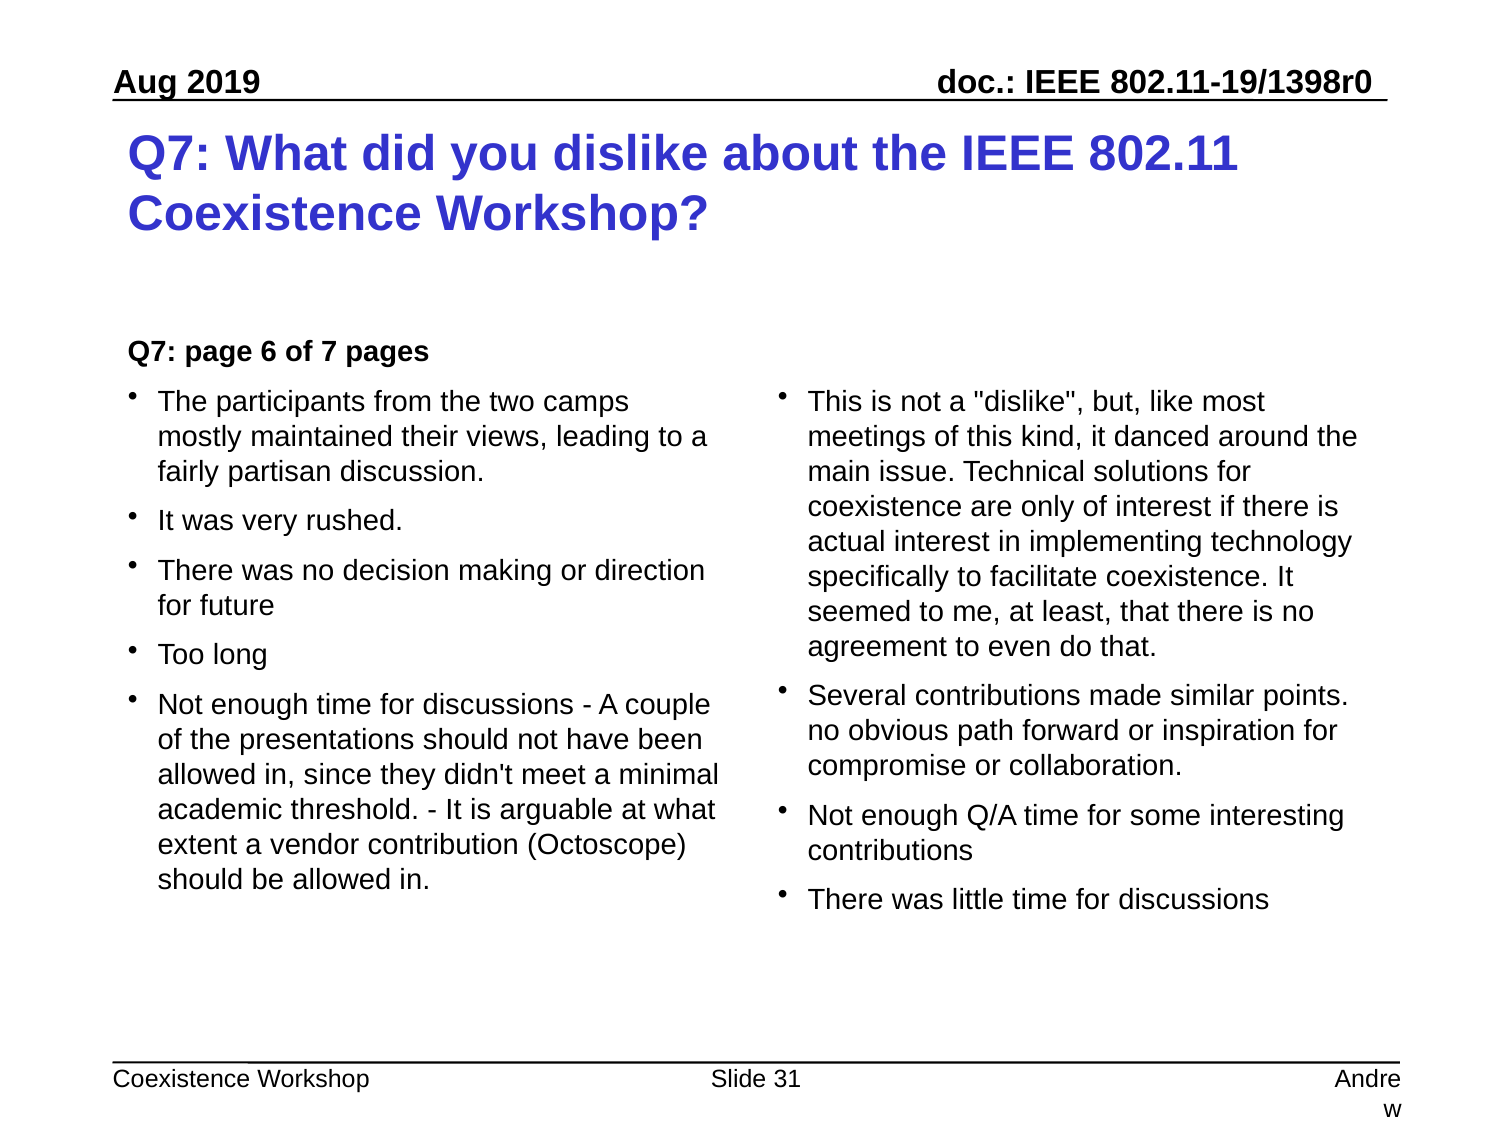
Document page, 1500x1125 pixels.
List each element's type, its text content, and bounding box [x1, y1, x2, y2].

list This is not a "dislike", but, like most meetings of this kind, it danced around the main issue. Technical solutions for coexistence are only of interest if there is actual interest in implementing technology specifically to facilitate coexistence. It seemed to me, at least, that there is no agreement to even do that. Several contributions made similar points. no obvious path forward or inspiration for compromise or collaboration. Not enough Q/A time for some interesting contributions There was little time for discussions [762, 324, 1388, 1000]
title Q7: What did you dislike about the IEEE 802.11 Coexistence Workshop? [112, 112, 1388, 288]
footer Andrew Myles, Cisco [1320, 1061, 1402, 1093]
slide_number Slide 31 [709, 1061, 803, 1093]
list Q7: page 6 of 7 pages The participants from the two camps mostly maintained their views, leading to a fairly partisan discussion. It was very rushed. There was no decision making or direction for future Too long Not enough time for discussions - A couple of the presentations should not have been allowed in, since they didn't meet a minimal academic threshold. - It is arguable at what extent a vendor contribution (Octoscope) should be allowed in. [112, 324, 738, 1000]
